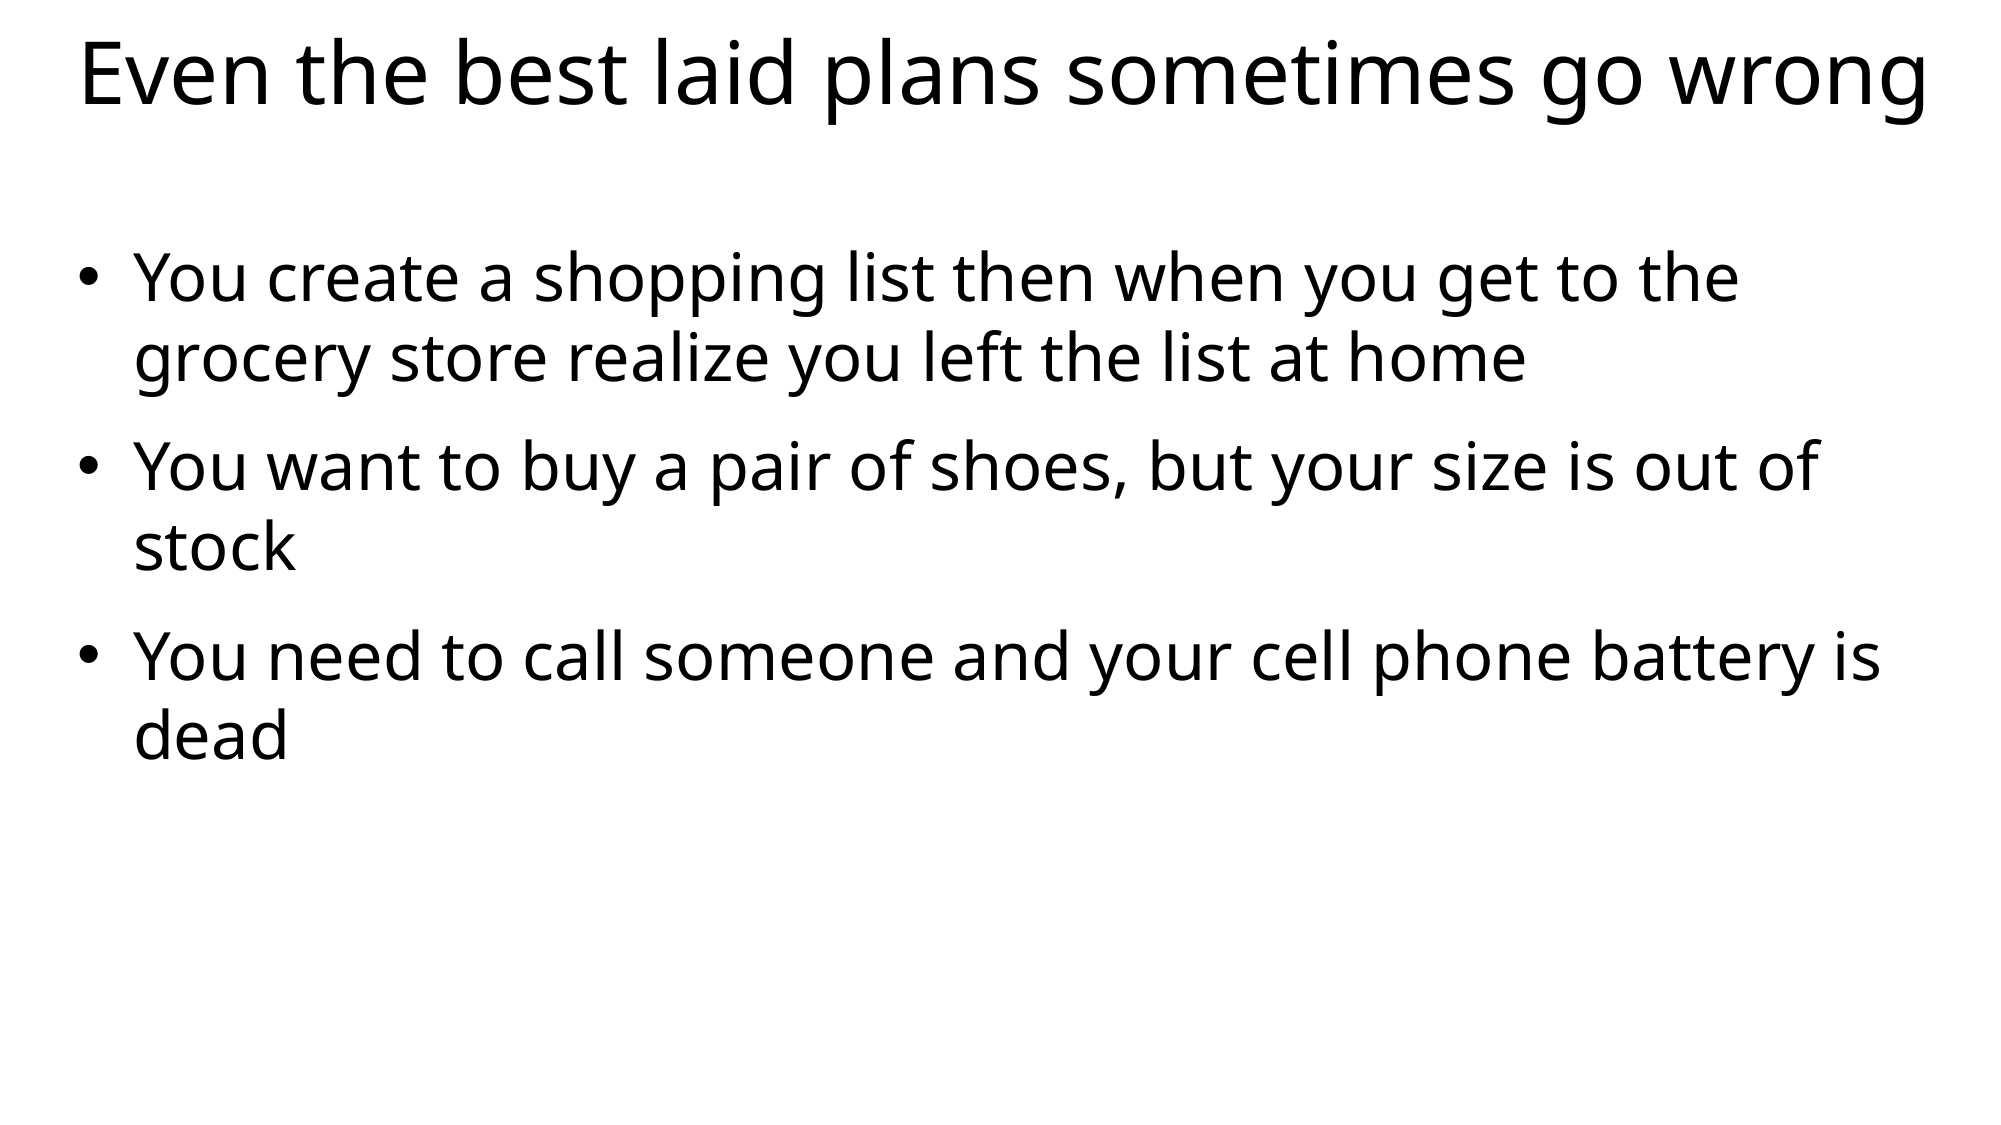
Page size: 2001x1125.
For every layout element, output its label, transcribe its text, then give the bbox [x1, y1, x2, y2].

list You create a shopping list then when you get to the grocery store realize you left the list at home You want to buy a pair of shoes, but your size is out of stock You need to call someone and your cell phone battery is dead [62, 227, 1953, 1096]
title Even the best laid plans sometimes go wrong [62, 29, 1953, 205]
